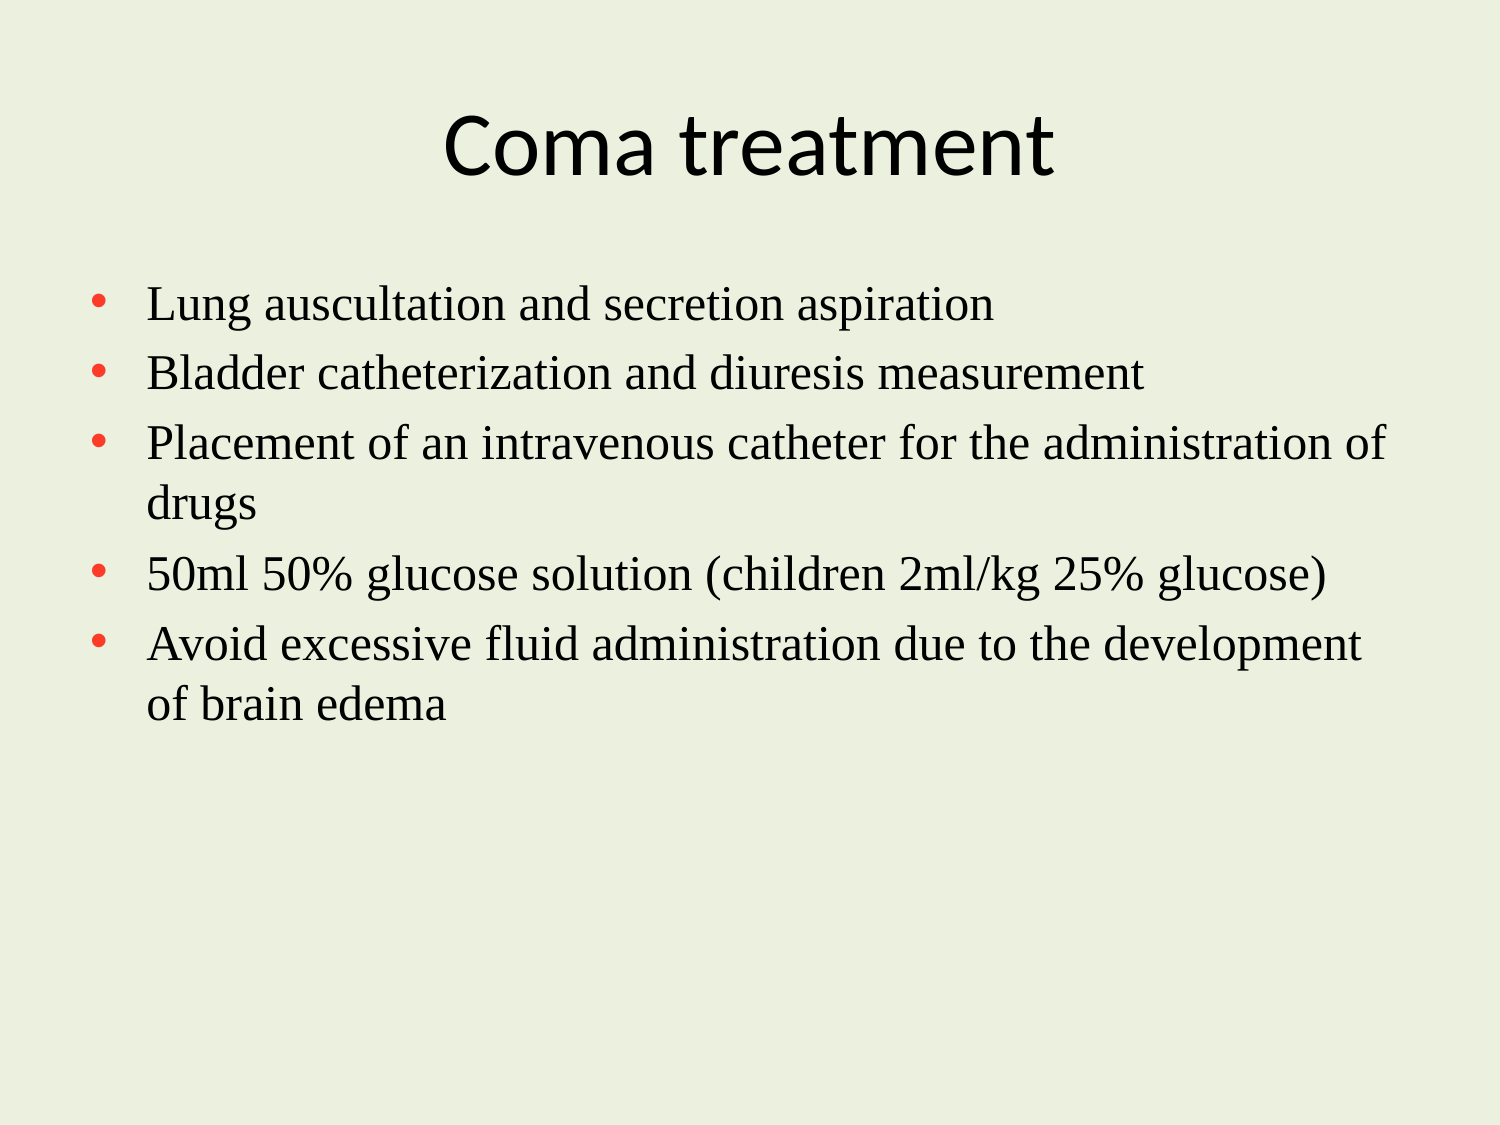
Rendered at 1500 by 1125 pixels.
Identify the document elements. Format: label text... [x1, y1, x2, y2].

title Coma treatment [75, 45, 1425, 233]
list Lung auscultation and secretion aspiration Bladder catheterization and diuresis measurement Placement of an intravenous catheter for the administration of drugs 50ml 50% glucose solution (children 2ml/kg 25% glucose) Avoid excessive fluid administration due to the development of brain edema [75, 262, 1425, 1005]
